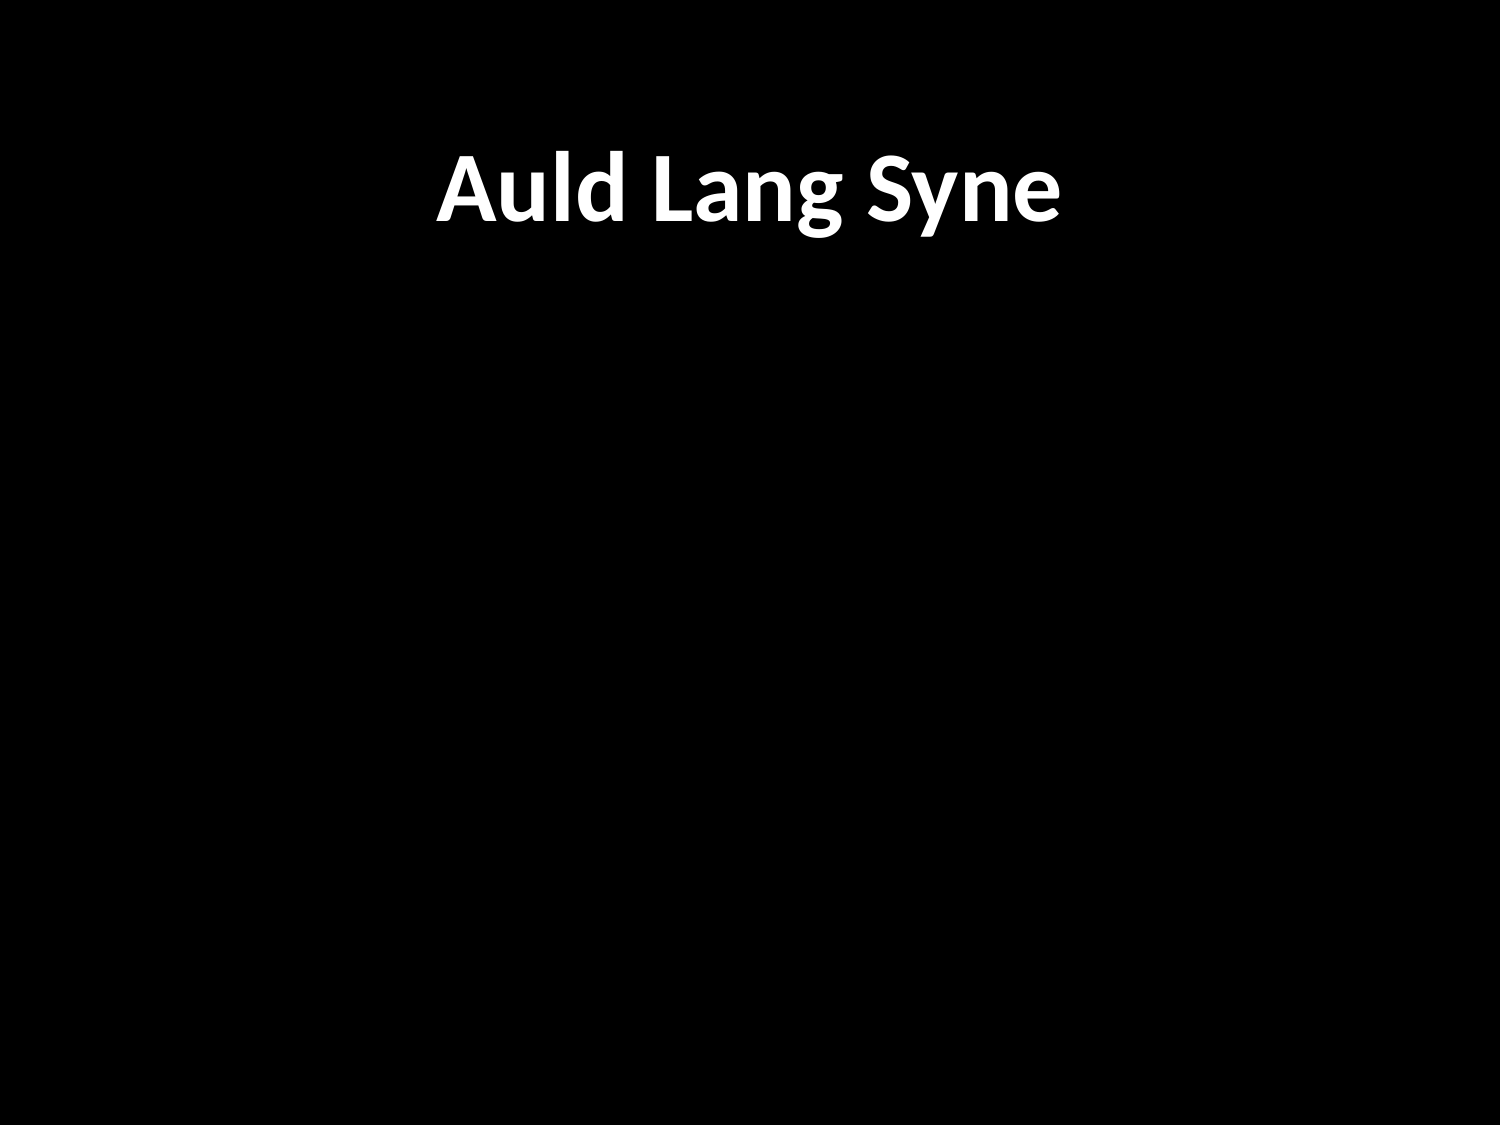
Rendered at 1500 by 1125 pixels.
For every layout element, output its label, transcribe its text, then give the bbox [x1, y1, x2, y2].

title Auld Lang Syne [74, 87, 1426, 276]
